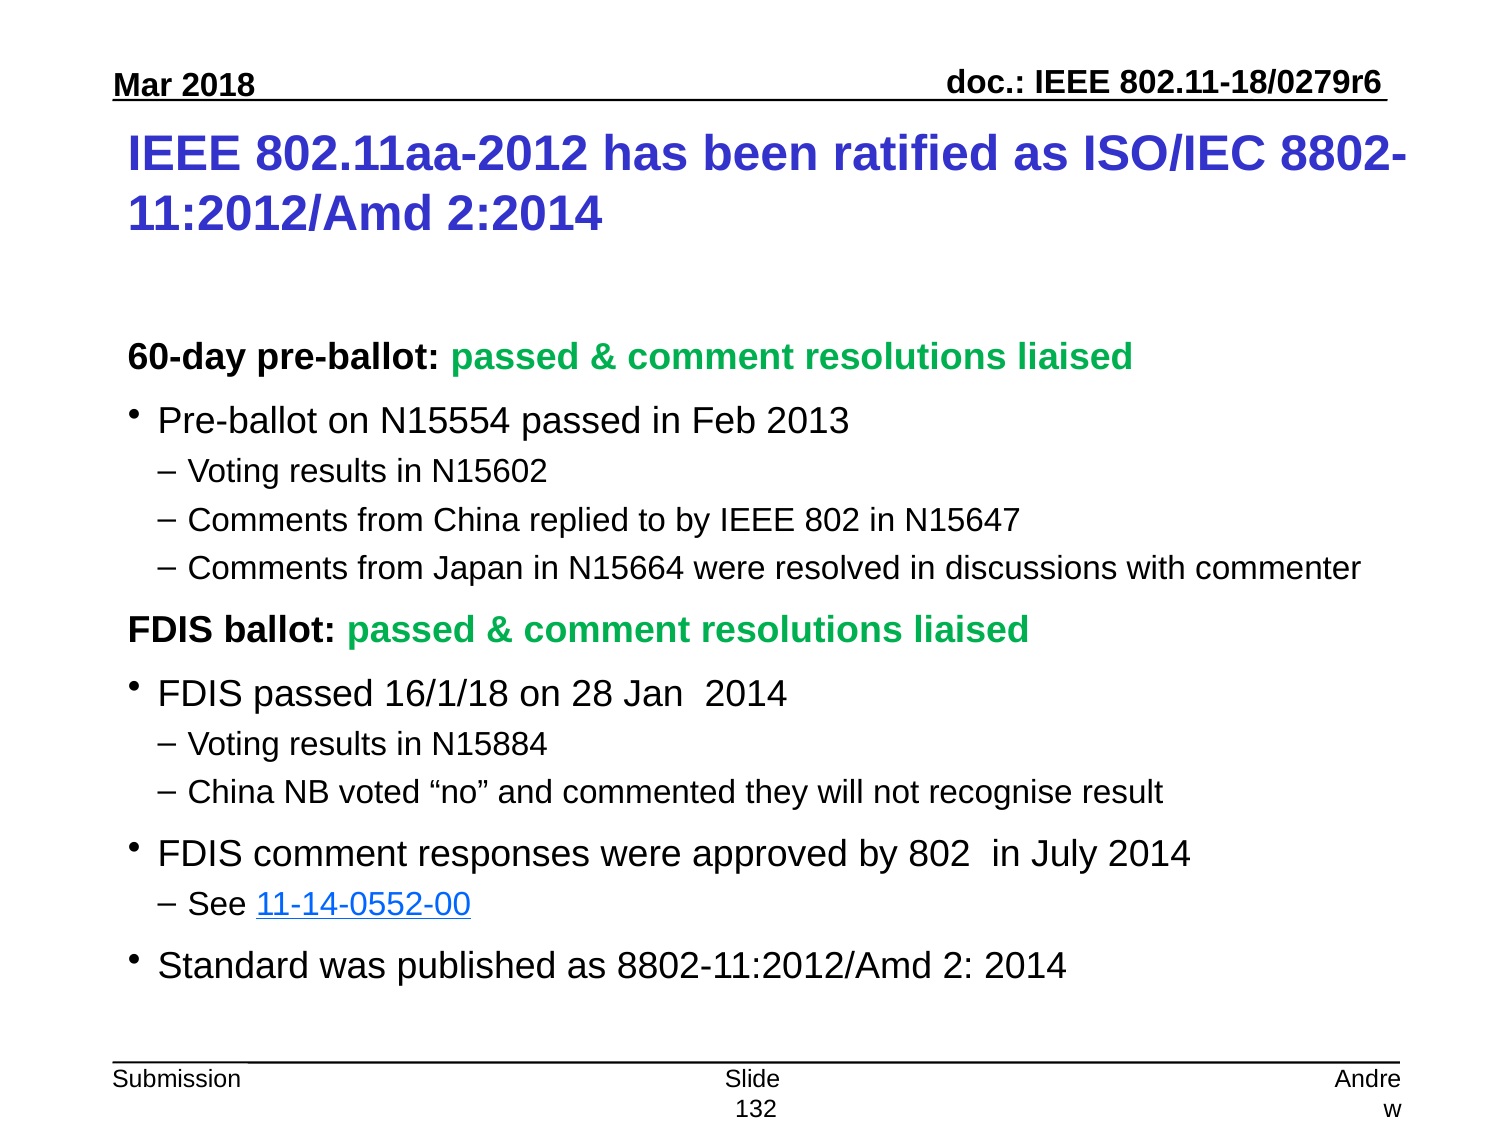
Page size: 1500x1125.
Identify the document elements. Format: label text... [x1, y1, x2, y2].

slide_number Slide 132 [709, 1061, 803, 1093]
title IEEE 802.11aa-2012 has been ratified as ISO/IEC 8802-11:2012/Amd 2:2014 [112, 112, 1500, 288]
footer Andrew Myles, Cisco [1320, 1061, 1402, 1093]
list 60-day pre-ballot: passed & comment resolutions liaised Pre-ballot on N15554 passed in Feb 2013 Voting results in N15602 Comments from China replied to by IEEE 802 in N15647 Comments from Japan in N15664 were resolved in discussions with commenter FDIS ballot: passed & comment resolutions liaised FDIS passed 16/1/18 on 28 Jan 2014 Voting results in N15884 China NB voted “no” and commented they will not recognise result FDIS comment responses were approved by 802 in July 2014 See 11-14-0552-00 Standard was published as 8802-11:2012/Amd 2: 2014 [112, 324, 1388, 1000]
